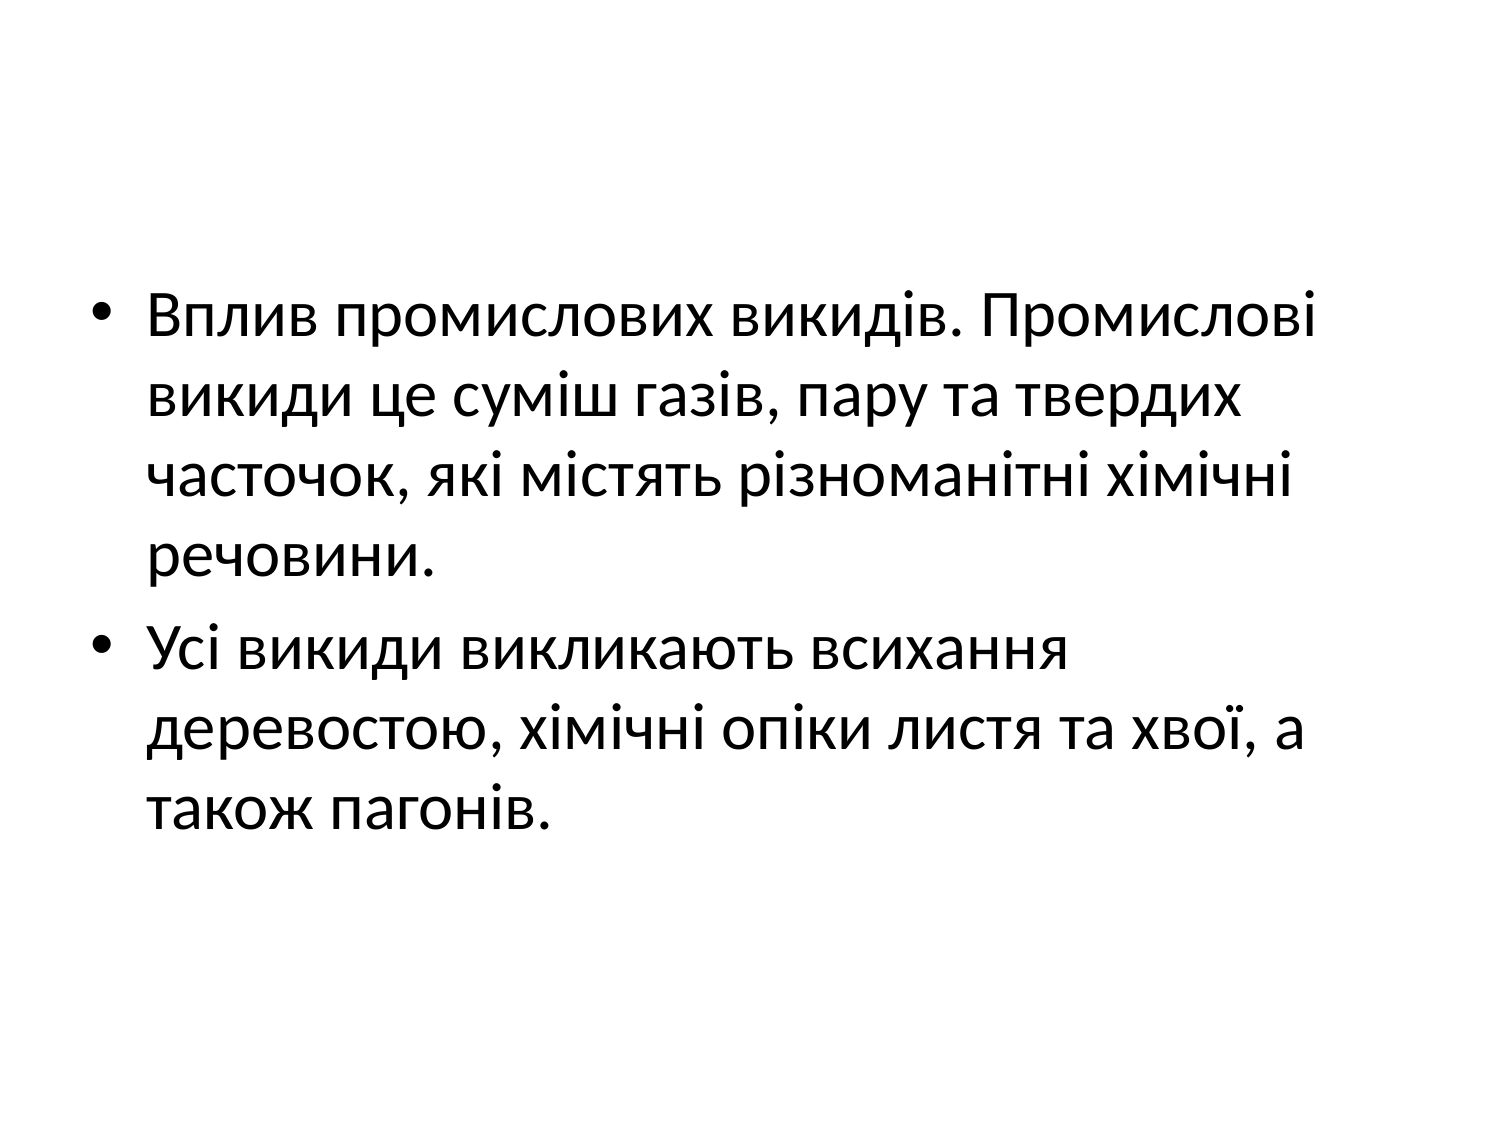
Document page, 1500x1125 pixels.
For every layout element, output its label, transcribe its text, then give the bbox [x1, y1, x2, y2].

list Вплив промислових викидів. Промислові викиди це суміш газів, пару та твердих часточок, які містять різноманітні хімічні речовини. Усі викиди викликають всихання деревостою, хімічні опіки листя та хвої, а також пагонів. [75, 262, 1425, 1005]
